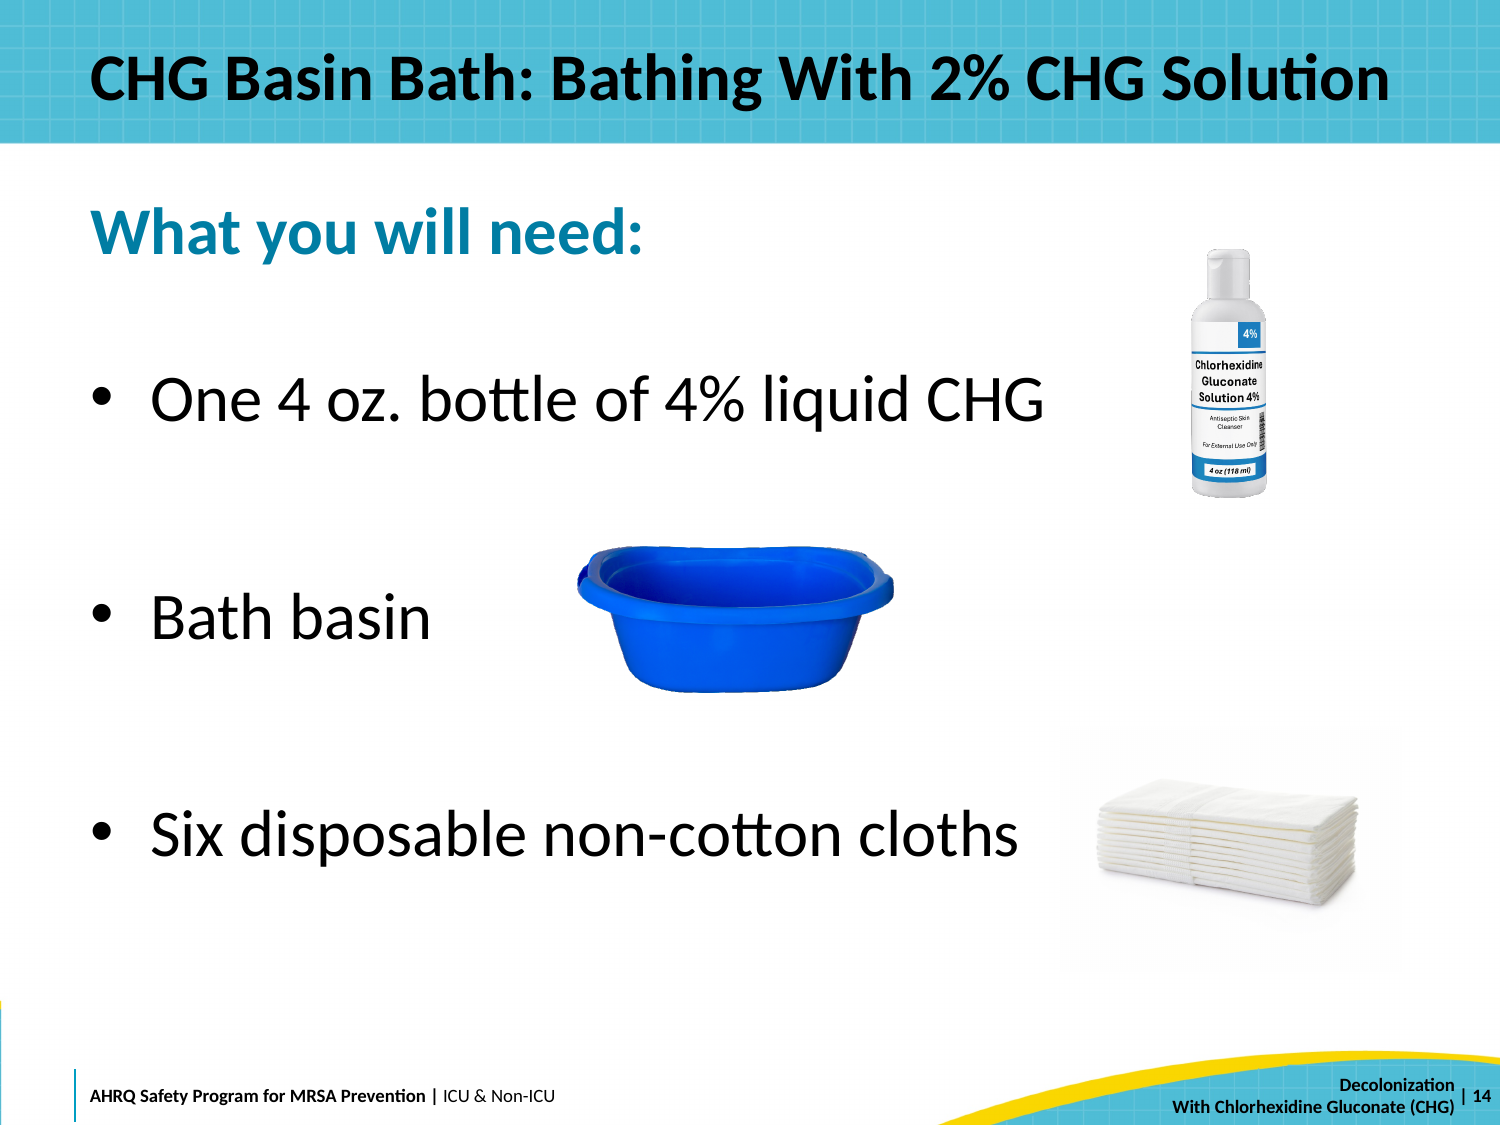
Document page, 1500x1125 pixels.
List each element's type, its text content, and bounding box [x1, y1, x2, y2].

title CHG Basin Bath: Bathing With 2% CHG Solution [75, 0, 1425, 150]
slide_number | 14 [1455, 1065, 1500, 1125]
picture [0, 0, 1500, 1125]
list What you will need: One 4 oz. bottle of 4% liquid CHG Bath basin Six disposable non-cotton cloths [75, 179, 1425, 1035]
